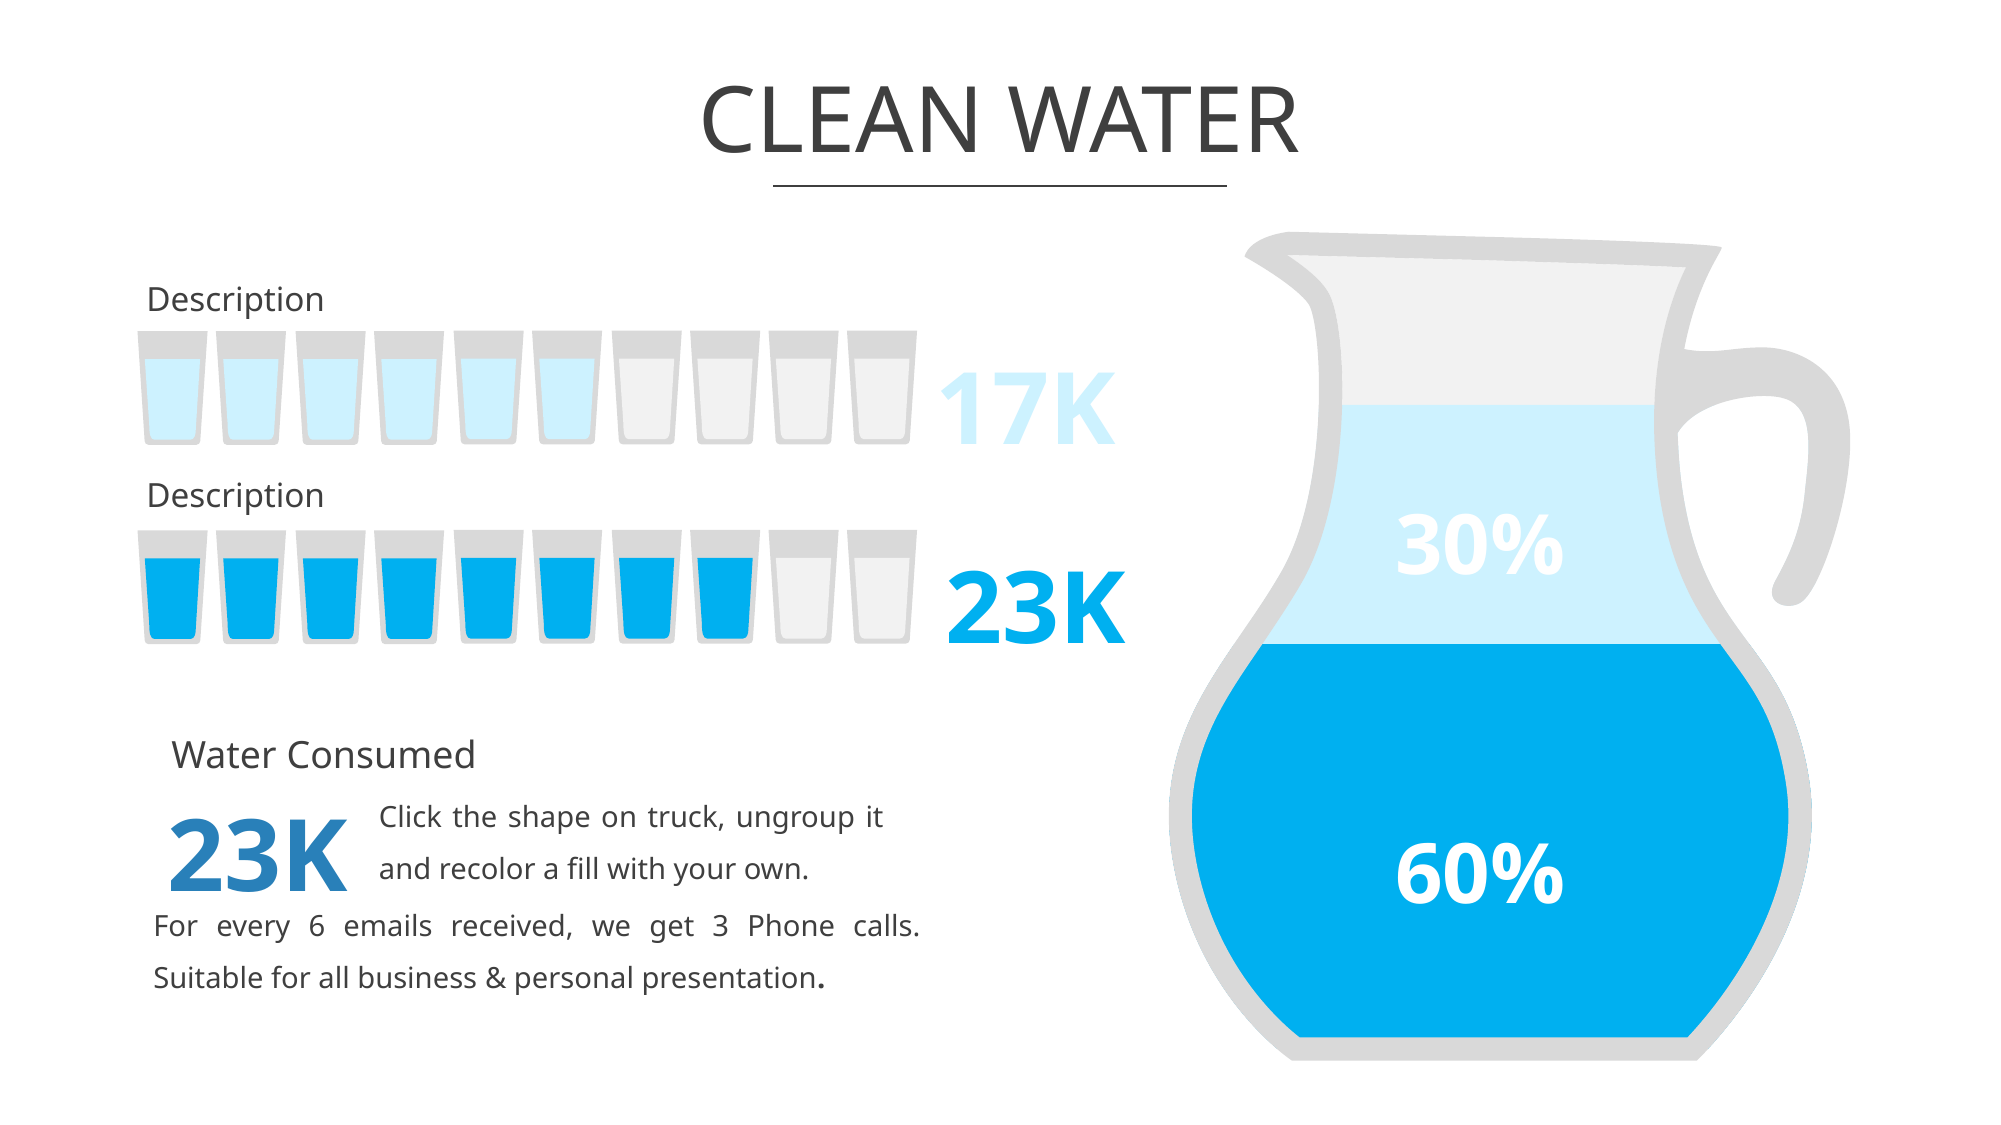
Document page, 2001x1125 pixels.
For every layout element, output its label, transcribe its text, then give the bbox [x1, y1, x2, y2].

text_box 30% [1380, 483, 1581, 599]
text_box [1168, 231, 1851, 1061]
text_box Description [131, 270, 341, 326]
text_box [1291, 256, 1685, 404]
text_box [1192, 644, 1788, 1037]
text_box Description [131, 466, 341, 522]
text_box Water Consumed [156, 723, 492, 784]
text_box Click the shape on truck, ungroup it and recolor a fill with your own. [364, 773, 899, 894]
text_box 23K [930, 536, 1142, 672]
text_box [137, 529, 917, 645]
text_box [1125, 221, 1870, 1067]
text_box For every 6 emails received, we get 3 Phone calls. Suitable for all business & personal presentation. [138, 882, 936, 1002]
text_box [1264, 404, 1719, 644]
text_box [137, 330, 917, 445]
text_box 60% [1380, 812, 1581, 927]
text_box 23K [152, 784, 364, 919]
text_box 17K [920, 336, 1132, 472]
title CLEAN WATER [137, 59, 1863, 186]
